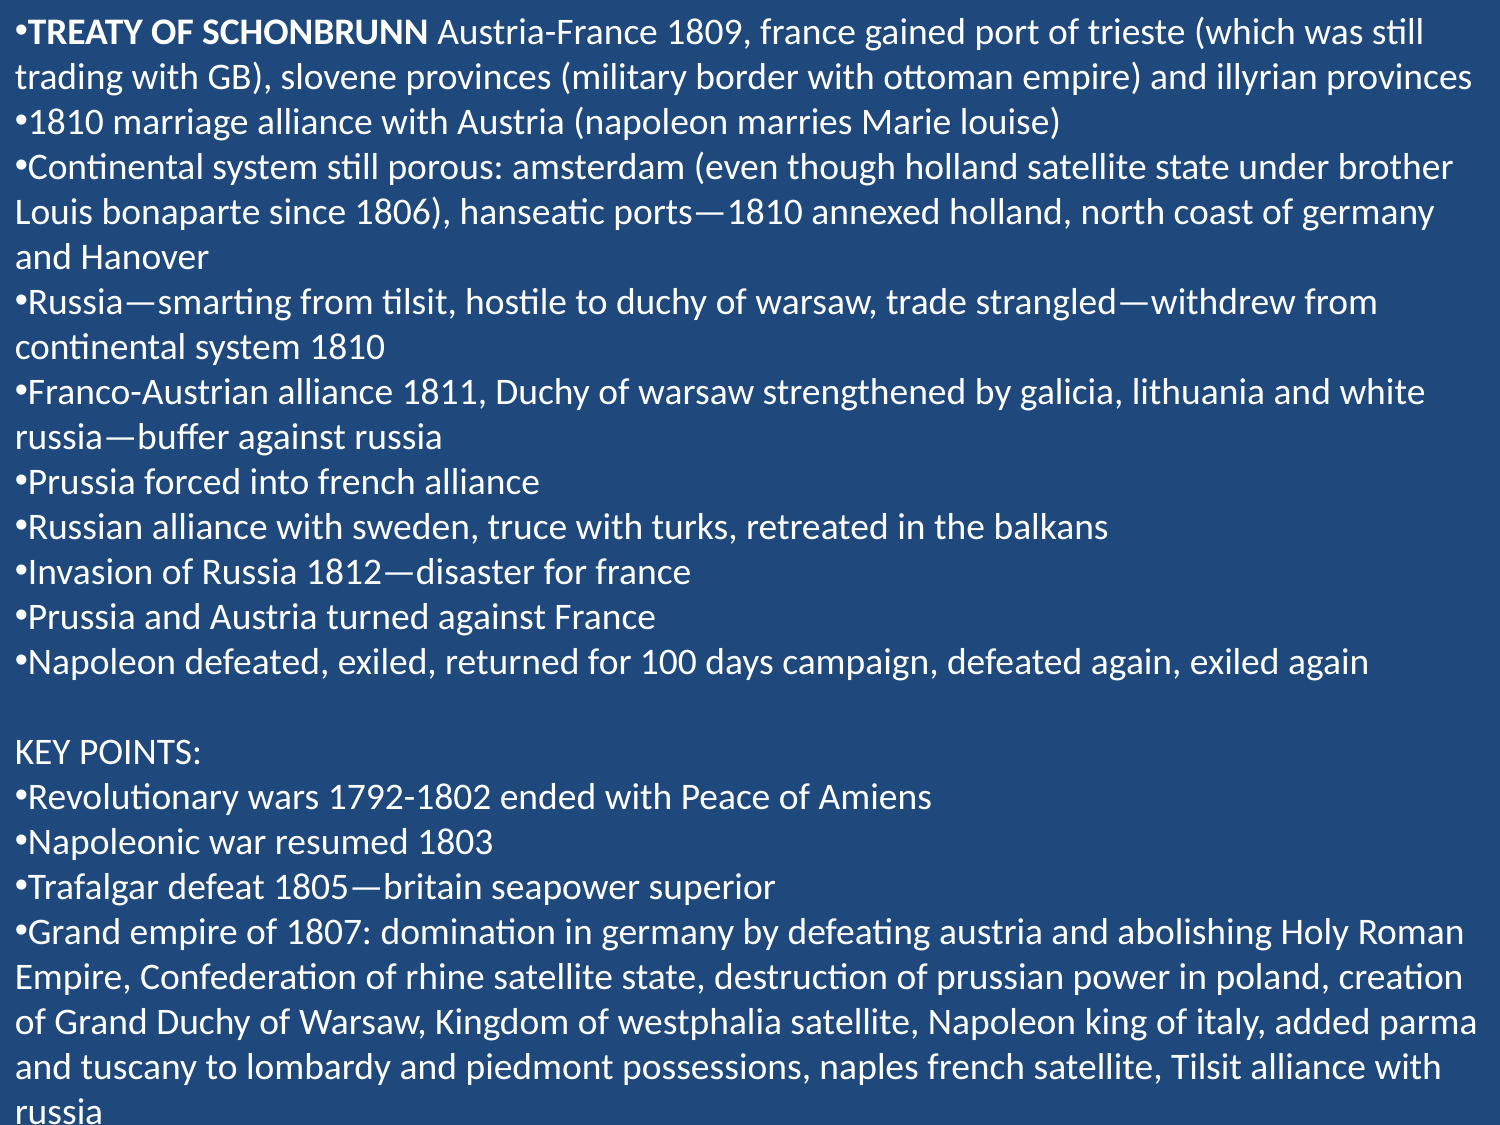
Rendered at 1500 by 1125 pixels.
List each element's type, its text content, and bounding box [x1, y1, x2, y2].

text_box TREATY OF SCHONBRUNN Austria-France 1809, france gained port of trieste (which was still trading with GB), slovene provinces (military border with ottoman empire) and illyrian provinces 1810 marriage alliance with Austria (napoleon marries Marie louise) Continental system still porous: amsterdam (even though holland satellite state under brother Louis bonaparte since 1806), hanseatic ports—1810 annexed holland, north coast of germany and Hanover Russia—smarting from tilsit, hostile to duchy of warsaw, trade strangled—withdrew from continental system 1810 Franco-Austrian alliance 1811, Duchy of warsaw strengthened by galicia, lithuania and white russia—buffer against russia Prussia forced into french alliance Russian alliance with sweden, truce with turks, retreated in the balkans Invasion of Russia 1812—disaster for france Prussia and Austria turned against France Napoleon defeated, exiled, returned for 100 days campaign, defeated again, exiled again KEY POINTS: Revolutionary wars 1792-1802 ended with Peace of Amiens Napoleonic war resumed 1803 Trafalgar defeat 1805—britain seapower superior Grand empire of 1807: domination in germany by defeating austria and abolishing Holy Roman Empire, Confederation of rhine satellite state, destruction of prussian power in poland, creation of Grand Duchy of Warsaw, Kingdom of westphalia satellite, Napoleon king of italy, added parma and tuscany to lombardy and piedmont possessions, naples french satellite, Tilsit alliance with russia [0, 0, 1500, 1125]
